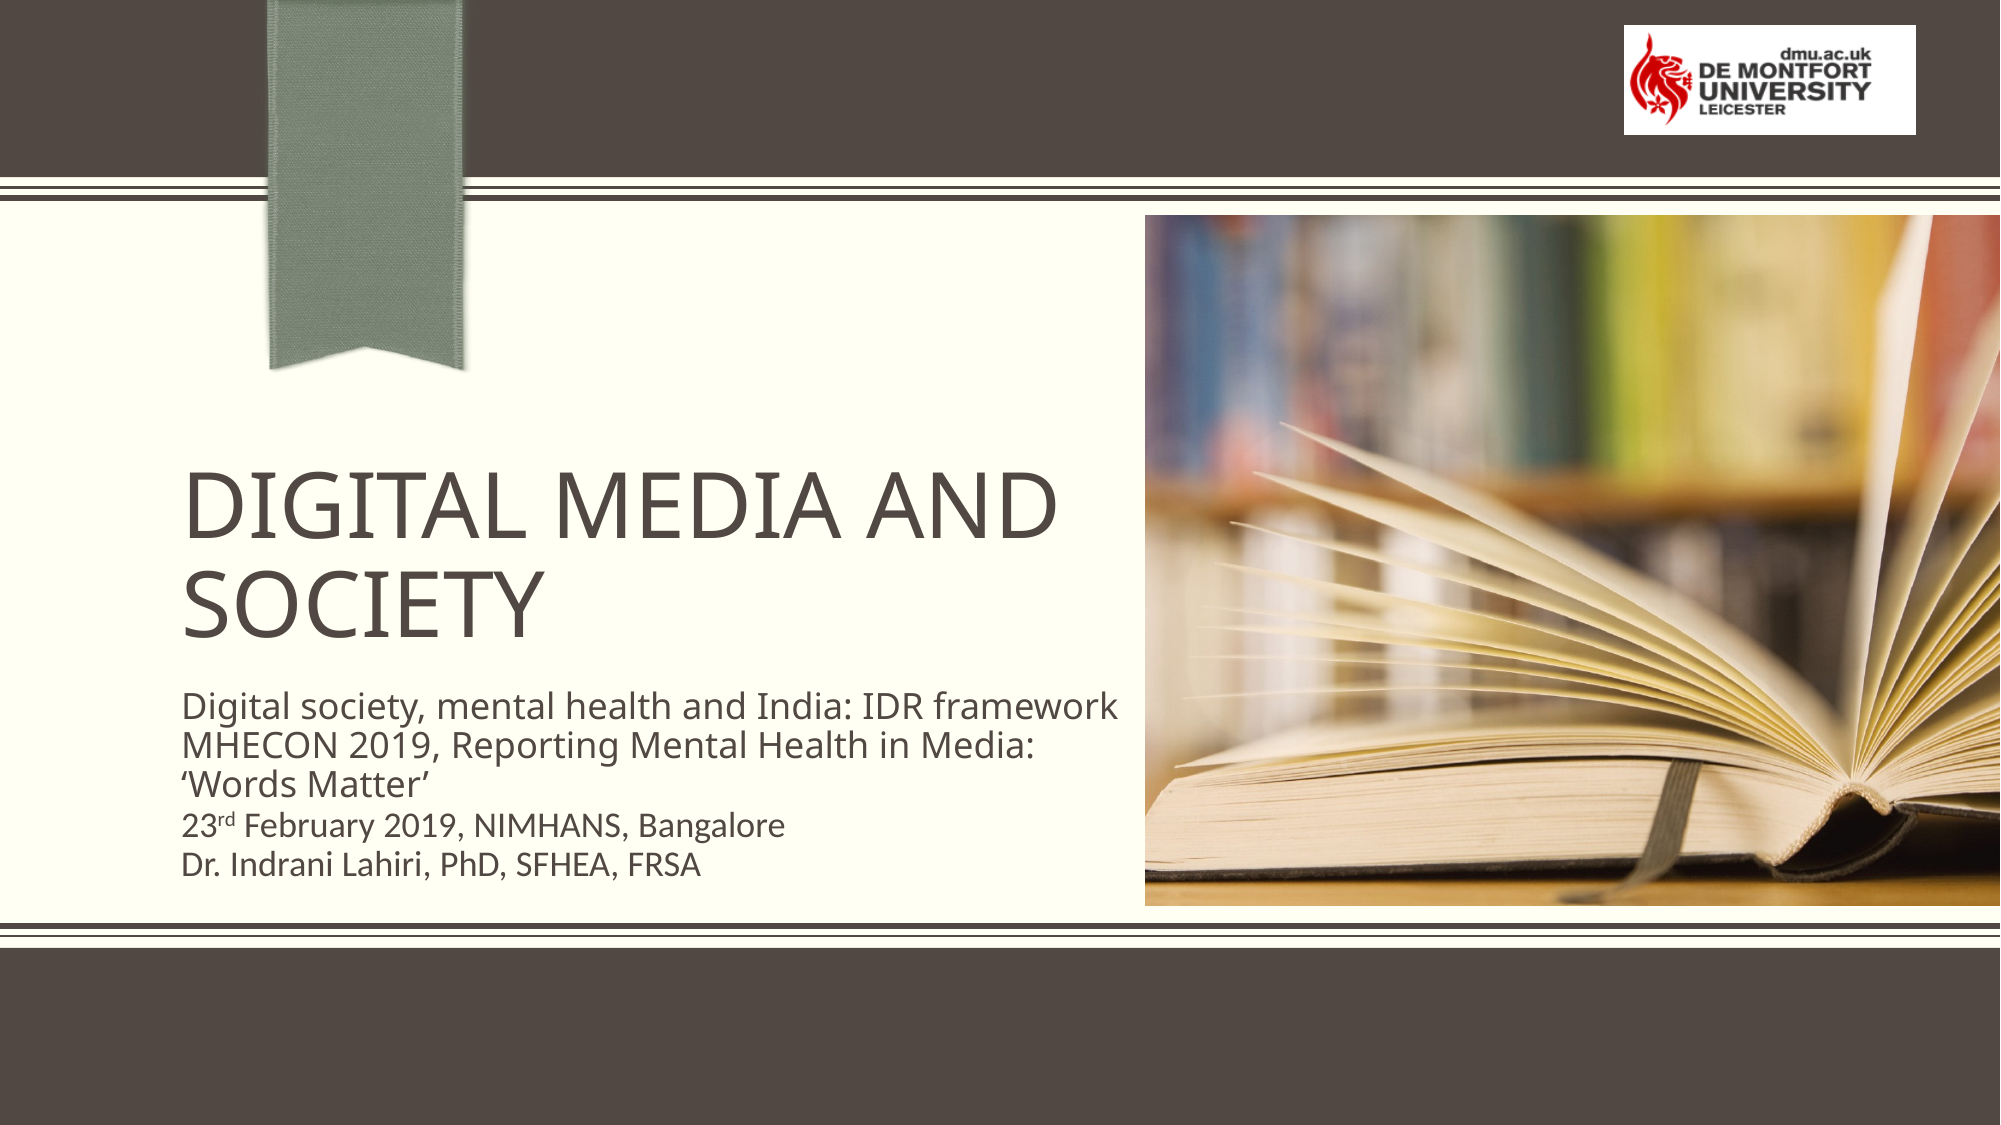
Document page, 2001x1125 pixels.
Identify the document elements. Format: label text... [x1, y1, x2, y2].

picture [1624, 25, 1916, 135]
title Digital Media and Society [181, 376, 1122, 680]
picture [1145, 214, 2000, 906]
subtitle Digital society, mental health and India: IDR framework MHECON 2019, Reporting Mental Health in Media: ‘Words Matter’ 23rd February 2019, NIMHANS, Bangalore Dr. Indrani Lahiri, PhD, SFHEA, FRSA [181, 680, 1122, 897]
